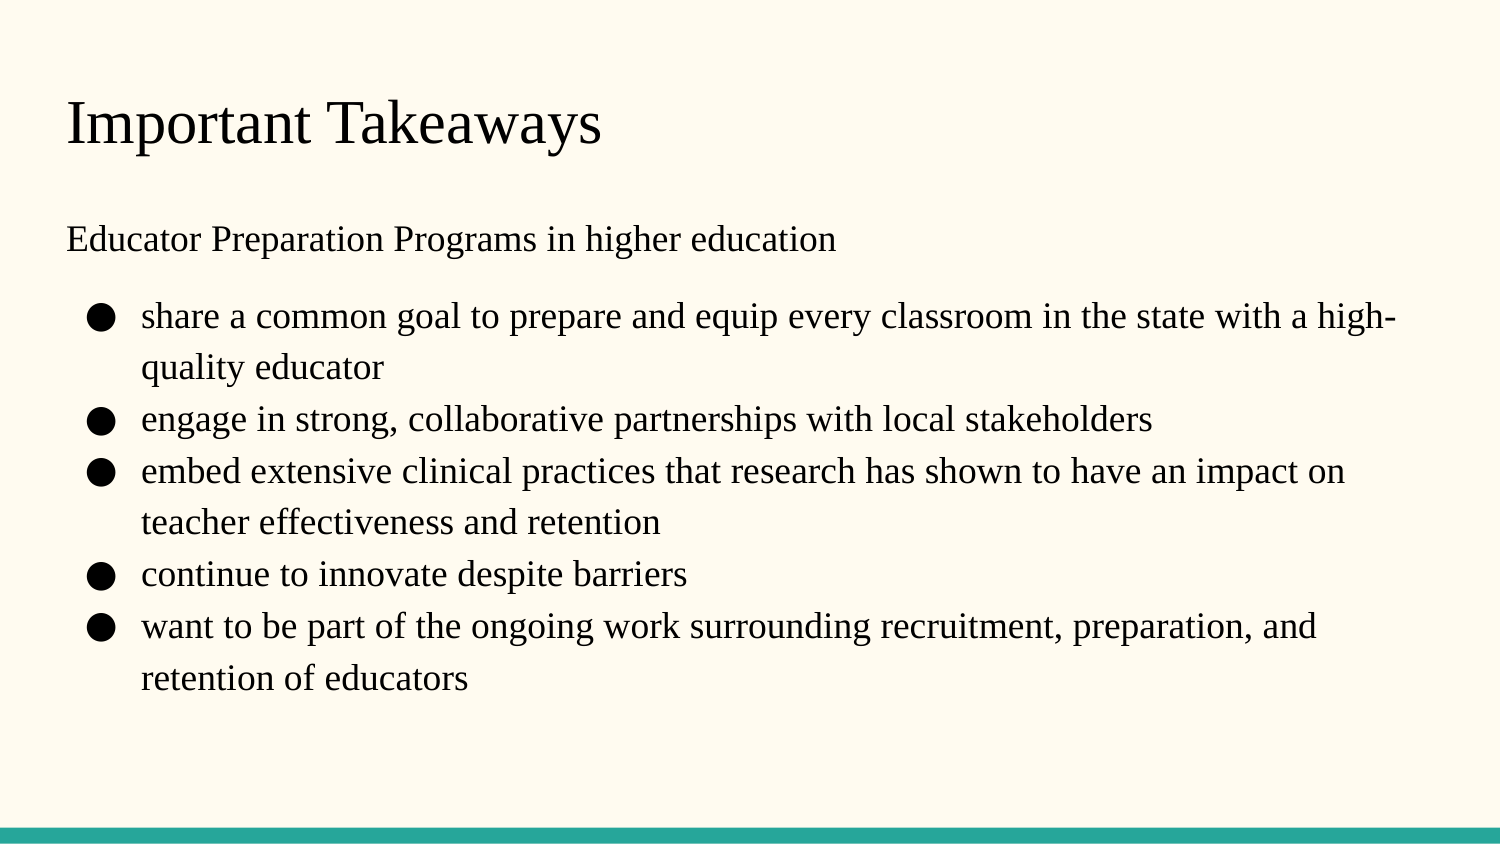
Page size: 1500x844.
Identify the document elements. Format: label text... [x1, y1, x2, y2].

list Educator Preparation Programs in higher education share a common goal to prepare and equip every classroom in the state with a high-quality educator engage in strong, collaborative partnerships with local stakeholders embed extensive clinical practices that research has shown to have an impact on teacher effectiveness and retention continue to innovate despite barriers want to be part of the ongoing work surrounding recruitment, preparation, and retention of educators [51, 192, 1449, 750]
title Important Takeaways [51, 72, 1449, 174]
